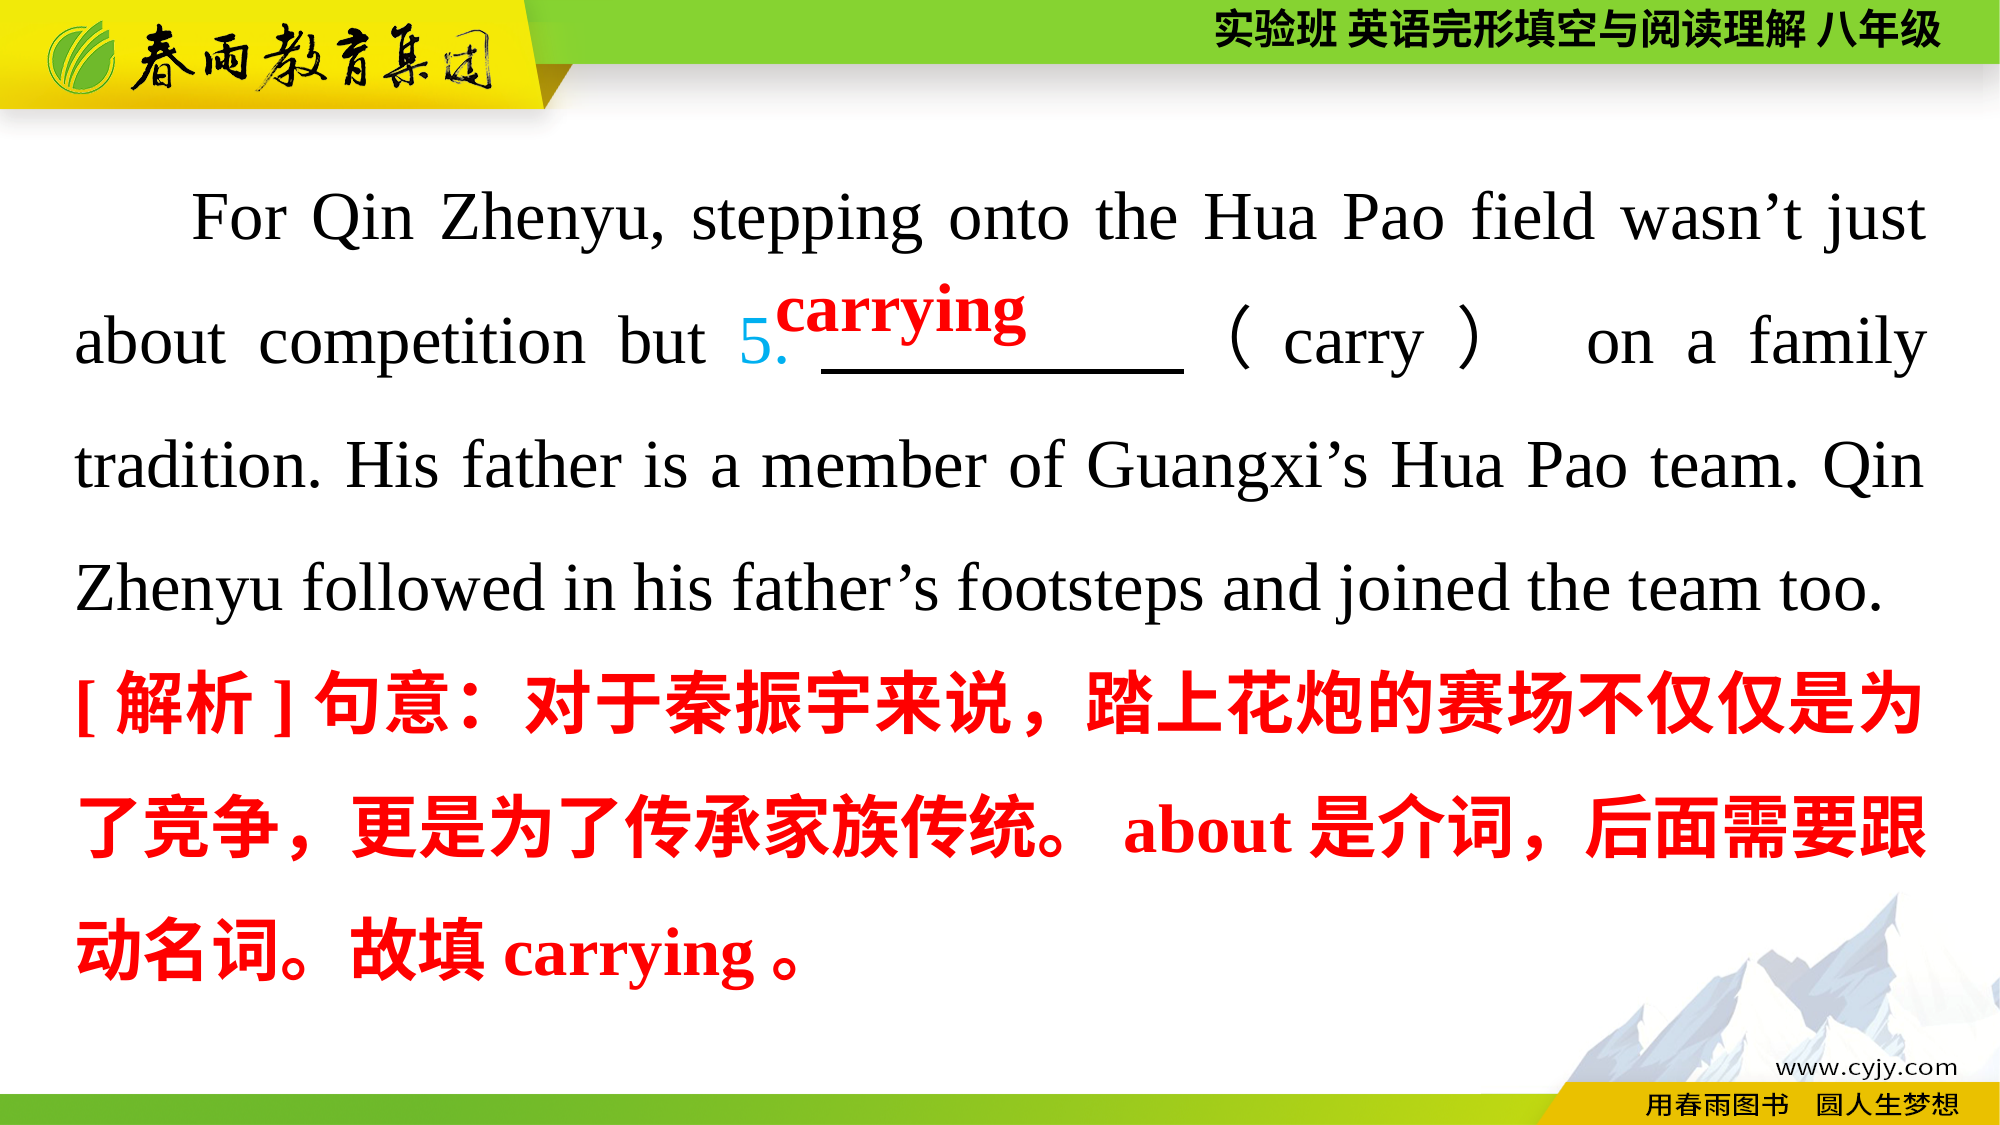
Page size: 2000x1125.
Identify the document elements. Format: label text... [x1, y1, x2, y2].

list For Qin Zhenyu, stepping onto the Hua Pao field wasn’t just about competition but 5. （carry） on a family tradition. His father is a member of Guangxi’s Hua Pao team. Qin Zhenyu followed in his father’s footsteps and joined the team too. [59, 122, 1944, 611]
picture [0, 0, 2000, 1125]
text_box carrying [760, 255, 1043, 353]
text_box [解析]句意：对于秦振宇来说，踏上花炮的赛场不仅仅是为了竞争，更是为了传承家族传统。about是介词，后面需要跟动名词。故填carrying。 [59, 611, 1944, 998]
